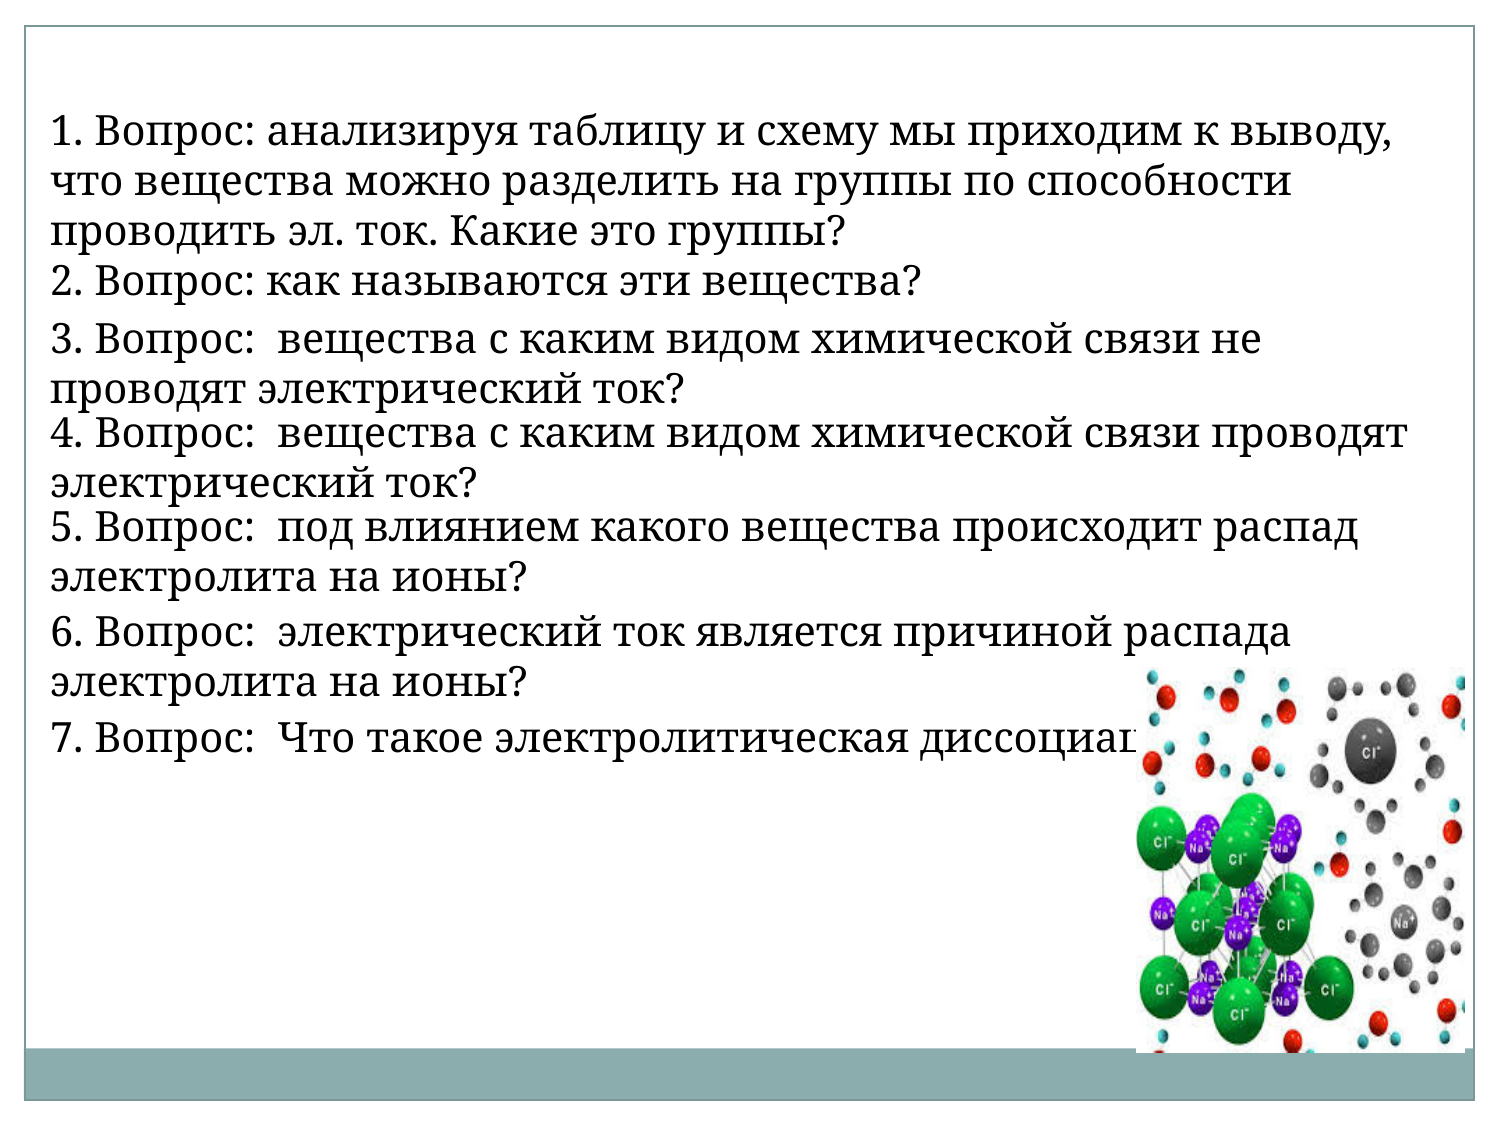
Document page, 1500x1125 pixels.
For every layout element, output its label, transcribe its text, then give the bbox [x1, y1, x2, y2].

text_box 3. Вопрос: вещества с каким видом химической связи не проводят электрический ток? [35, 304, 1465, 398]
text_box 7. Вопрос: Что такое электролитическая диссоциация? [35, 703, 1129, 813]
text_box 1. Вопрос: анализируя таблицу и схему мы приходим к выводу, что вещества можно разделить на группы по способности проводить эл. ток. Какие это группы? [35, 36, 1465, 246]
text_box 2. Вопрос: как называются эти вещества? [35, 246, 1465, 304]
picture [1136, 667, 1465, 1054]
text_box 4. Вопрос: вещества с каким видом химической связи проводят электрический ток? [35, 398, 1500, 559]
text_box 6. Вопрос: электрический ток является причиной распада электролита на ионы? [35, 597, 1500, 758]
text_box 5. Вопрос: под влиянием какого вещества происходит распад электролита на ионы? [35, 492, 1465, 597]
